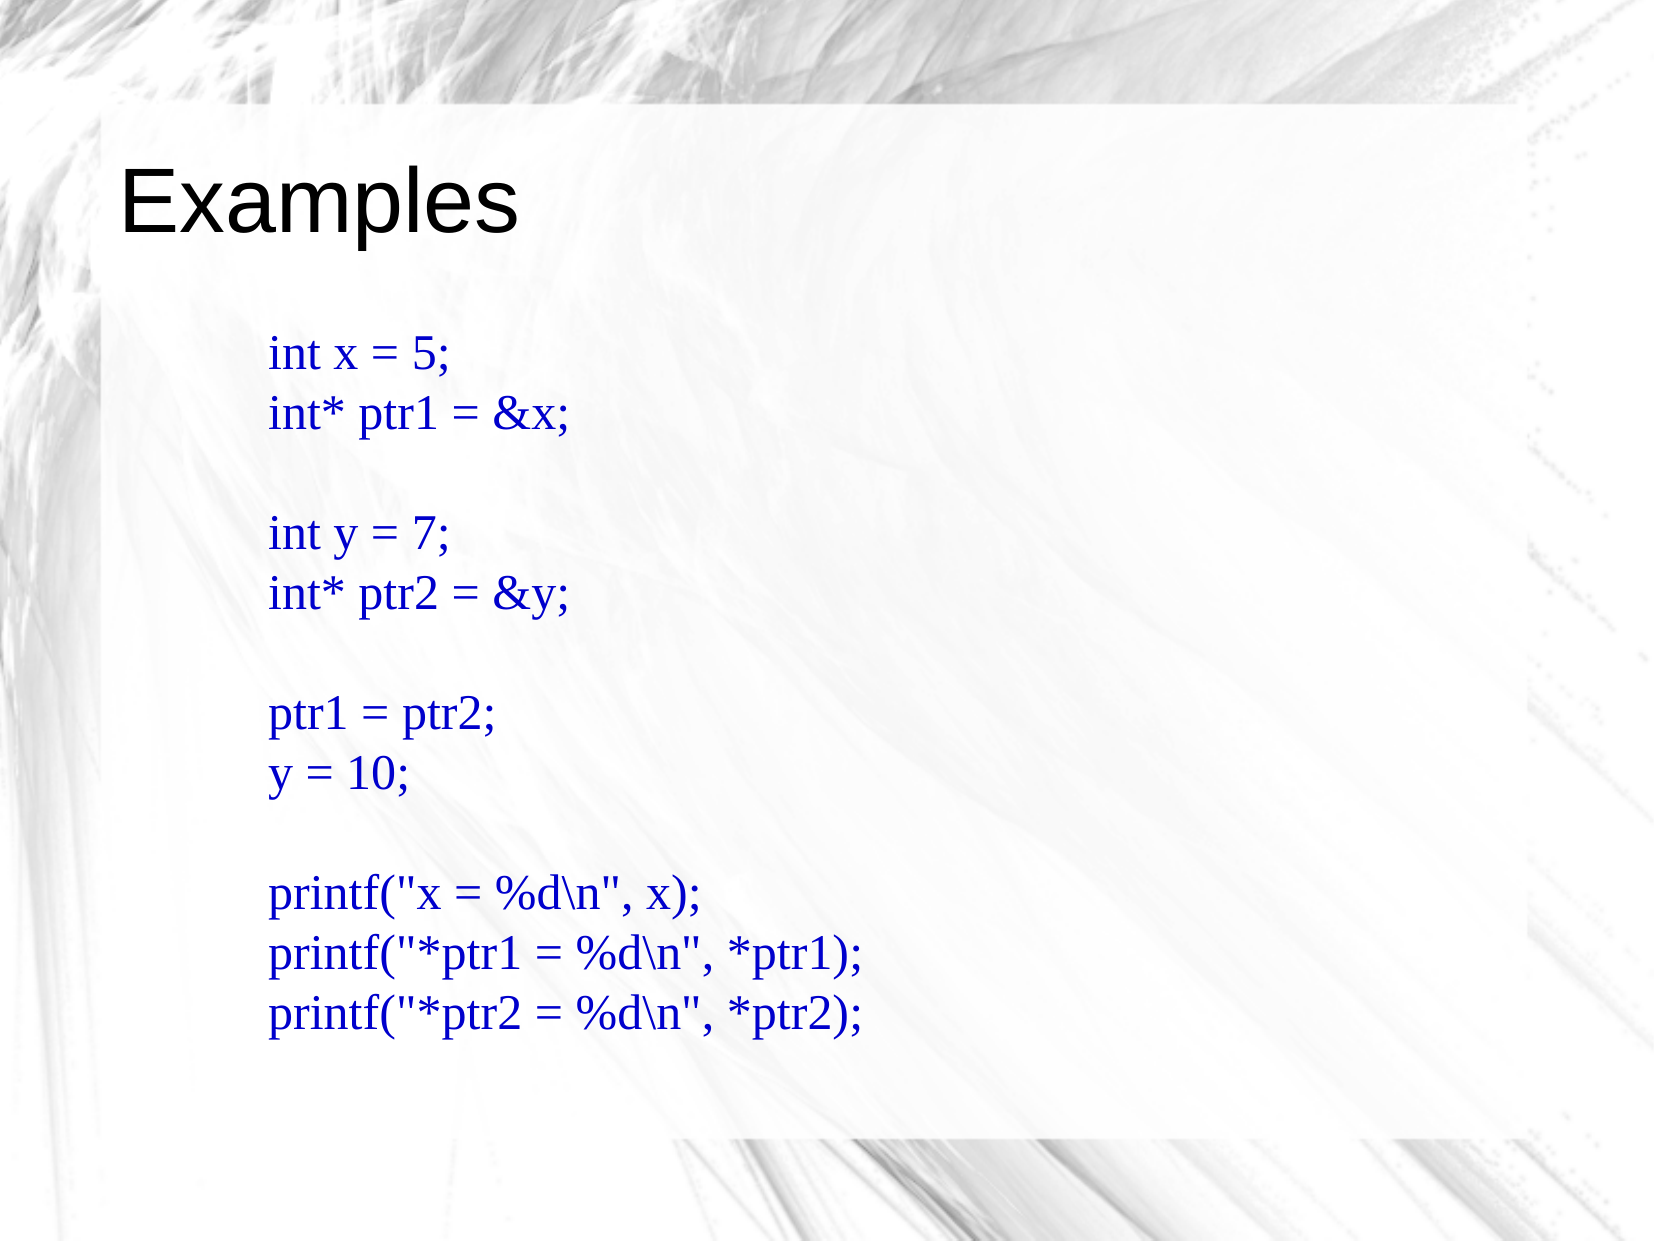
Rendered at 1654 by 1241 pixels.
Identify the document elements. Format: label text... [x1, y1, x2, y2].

picture [0, 0, 1654, 1241]
title Examples [118, 112, 1506, 281]
list int x = 5; int* ptr1 = &x; int y = 7; int* ptr2 = &y; ptr1 = ptr2; y = 10; printf("x = %d\n", x); printf("*ptr1 = %d\n", *ptr1); printf("*ptr2 = %d\n", *ptr2); [118, 319, 1571, 1109]
